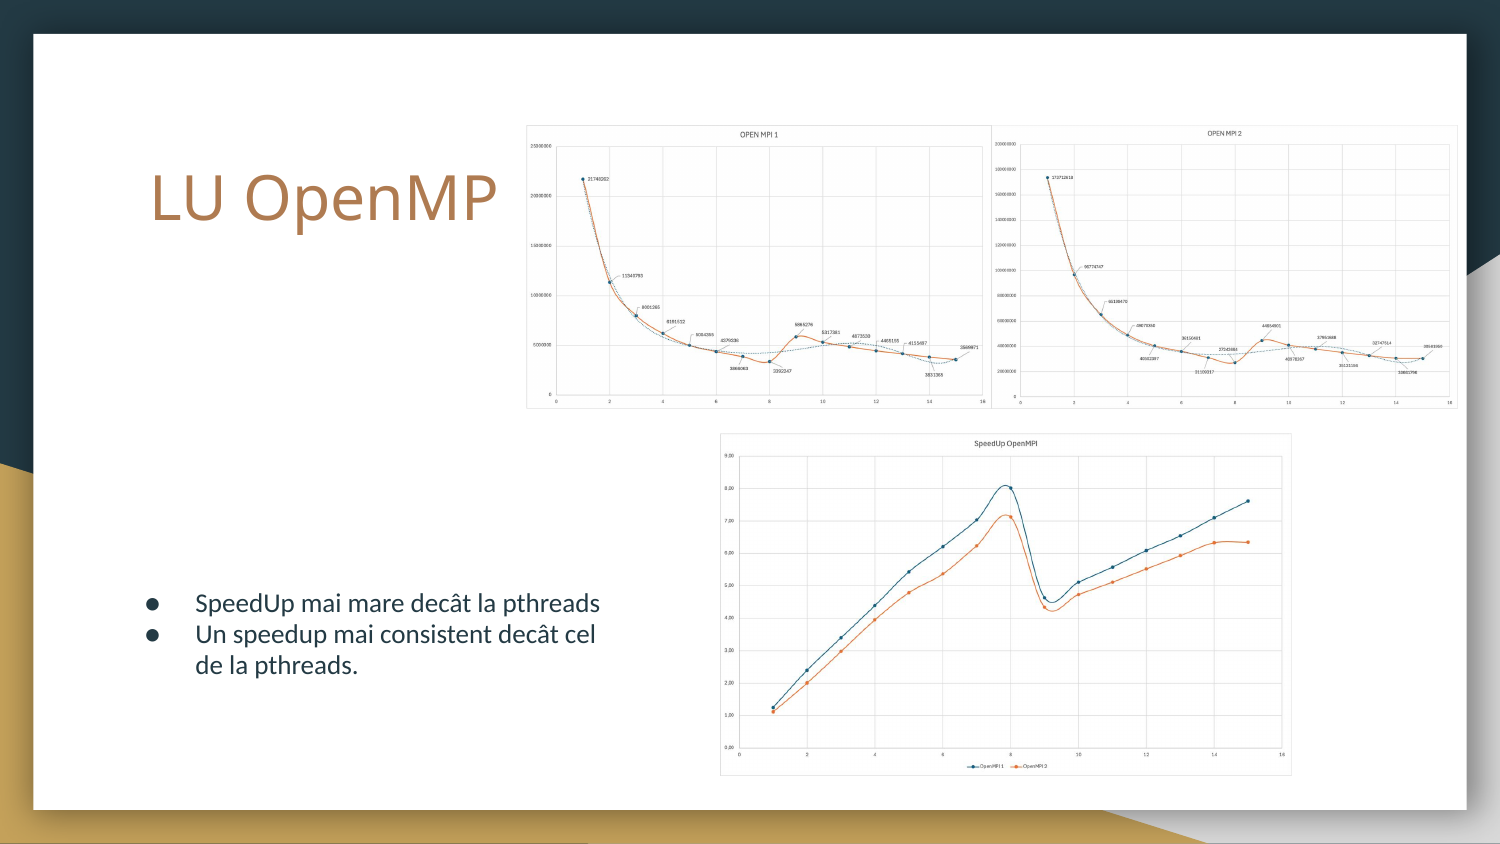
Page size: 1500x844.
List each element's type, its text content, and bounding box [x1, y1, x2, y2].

title LU OpenMP [134, 138, 520, 296]
picture [720, 433, 1292, 777]
picture [525, 125, 1458, 409]
list SpeedUp mai mare decât la pthreads Un speedup mai consistent decât cel de la pthreads. [105, 573, 626, 751]
